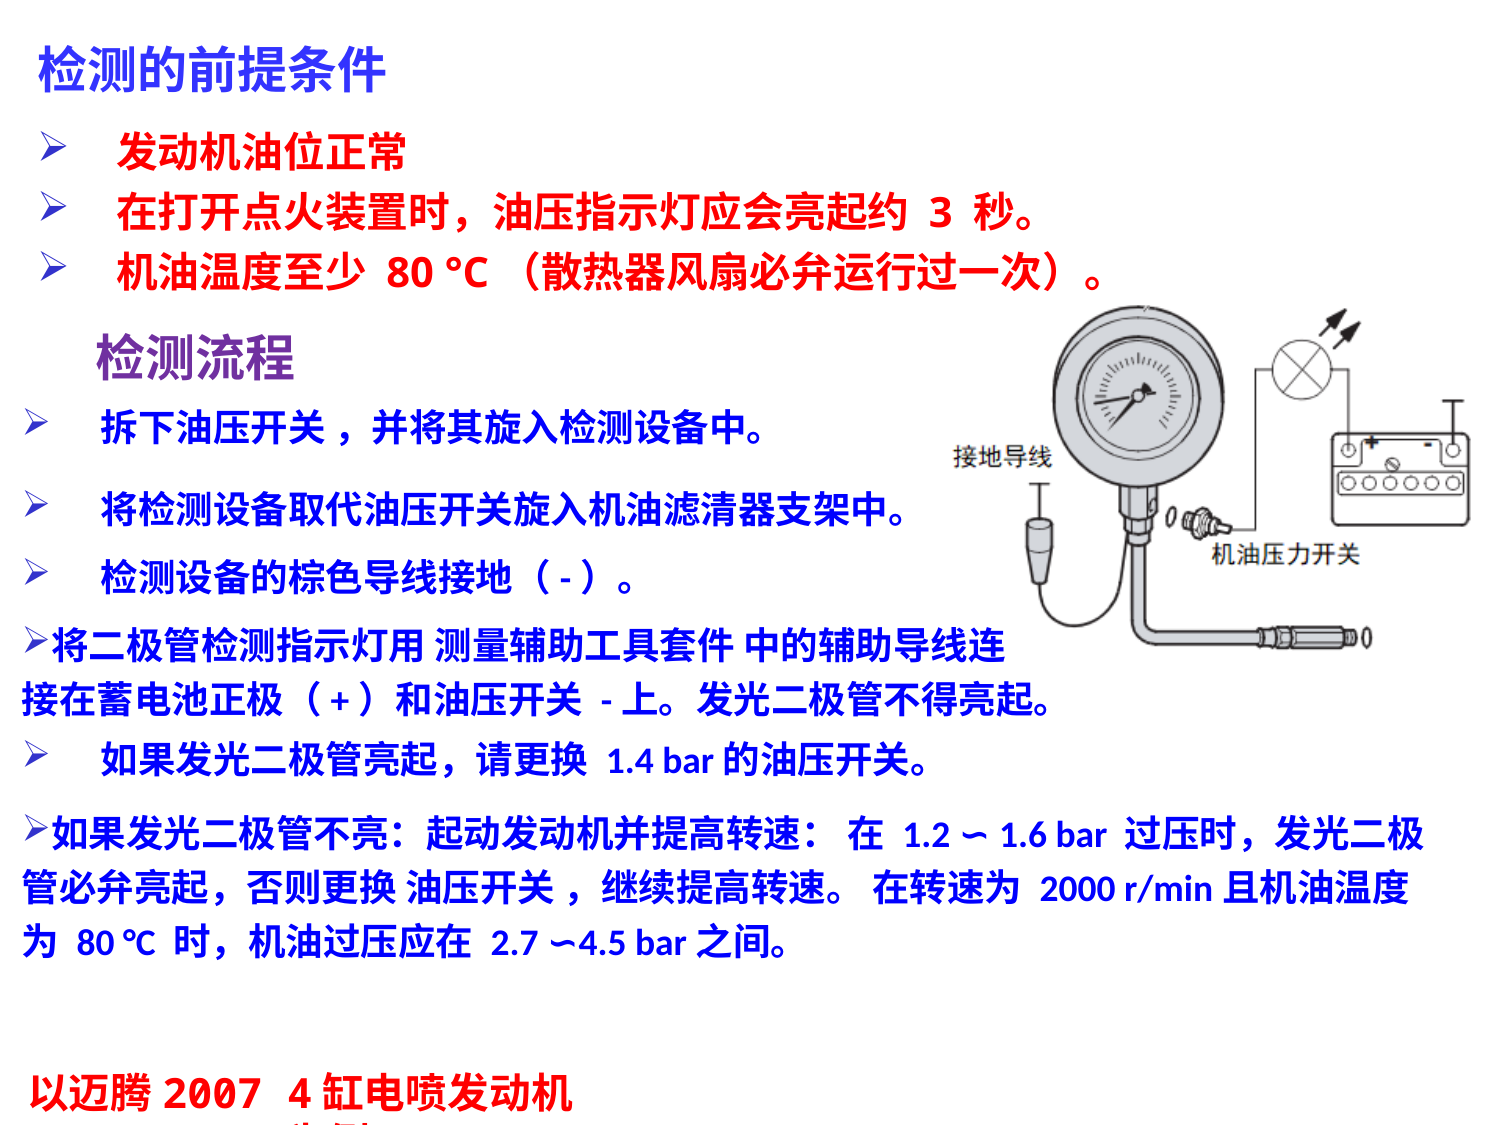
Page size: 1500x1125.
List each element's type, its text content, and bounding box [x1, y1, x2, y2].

text_box 发动机油位正常 在打开点火装置时，油压指示灯应会亮起约 3 秒。 机油温度至少 80 °C（散热器风扇必弁运行过一次）。 [37, 116, 1437, 320]
text_box 以迈腾2007 4缸电喷发动机(2.0L,BJZ)为例 [12, 1059, 842, 1125]
text_box 检测设备的棕色导线接地（-）。 [21, 545, 928, 604]
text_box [933, 293, 1485, 673]
text_box 如果发光二极管不亮：起动发动机并提高转速： 在 1.2 ∽ 1.6 bar 过压时，发光二极管必弁亮起，否则更换 油压开关 ，继续提高转速。 在转速为 2000 r/min且机油温度为 80 °C 时，机油过压应在 2.7 ∽4.5 bar之间。 [21, 801, 1437, 1017]
text_box 检测的前提条件 [22, 31, 403, 106]
text_box 如果发光二极管亮起，请更换 1.4 bar的油压开关。 [21, 727, 1043, 786]
text_box 将二极管检测指示灯用 测量辅助工具套件 中的辅助导线连接在蓄电池正极（+）和油压开关 -上。发光二极管不得亮起。 [21, 612, 1043, 727]
text_box 检测流程 [80, 319, 497, 394]
text_box 将检测设备取代油压开关旋入机油滤清器支架中。 [21, 476, 928, 545]
text_box 拆下油压开关 ，并将其旋入检测设备中。 [21, 394, 928, 465]
